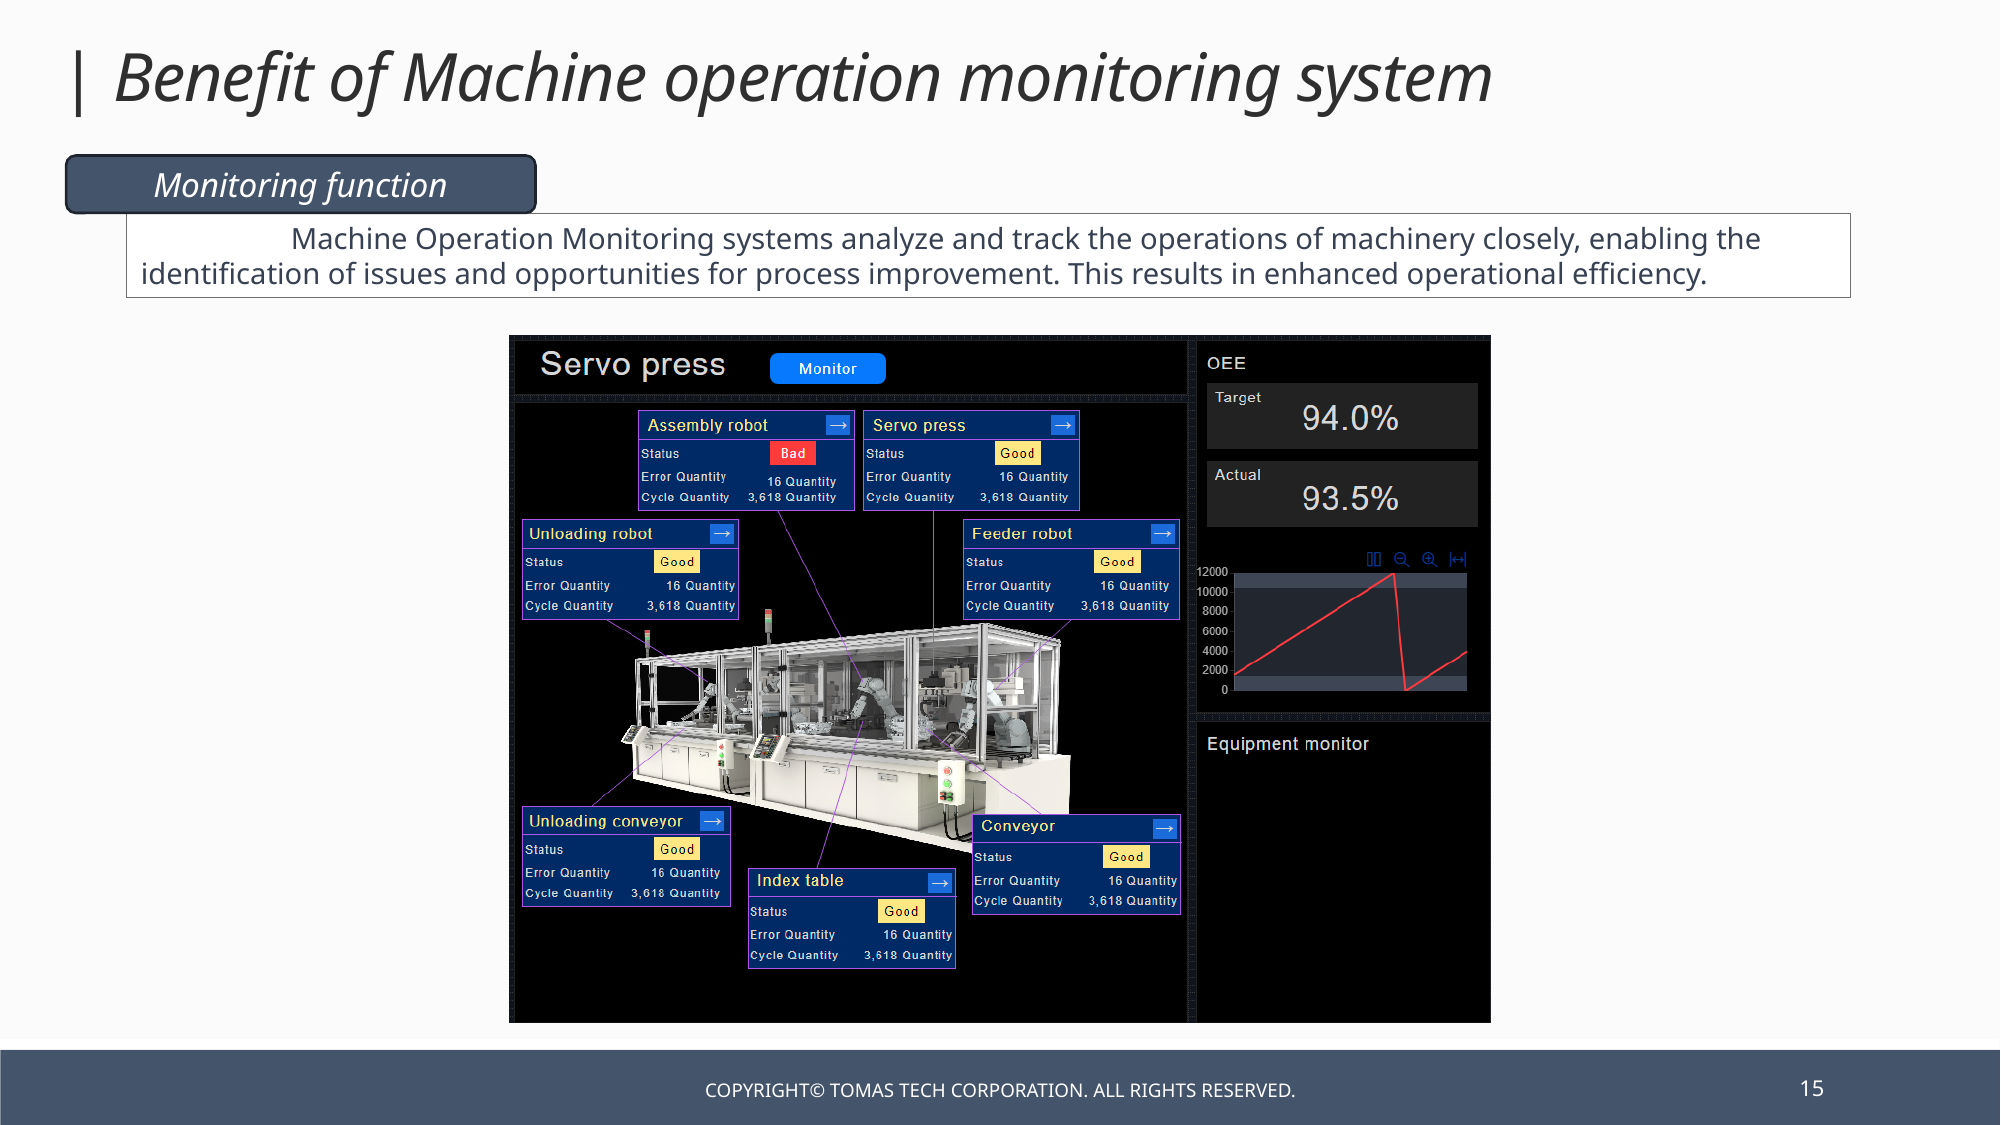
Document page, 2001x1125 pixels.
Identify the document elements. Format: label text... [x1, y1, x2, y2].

slide_number 15 [1624, 1059, 1840, 1120]
footer COPYRIGHT© TOMAS TECH CORPORATION. ALL RIGHTS RESERVED. [604, 1059, 1396, 1120]
text_box | Benefit of Machine operation monitoring system [45, 26, 1955, 137]
text_box Machine Operation Monitoring systems analyze and track the operations of machinery closely, enabling the identification of issues and opportunities for process improvement. This results in enhanced operational efficiency. [125, 212, 1852, 299]
text_box Monitoring function [64, 154, 537, 215]
picture [508, 335, 1492, 1023]
